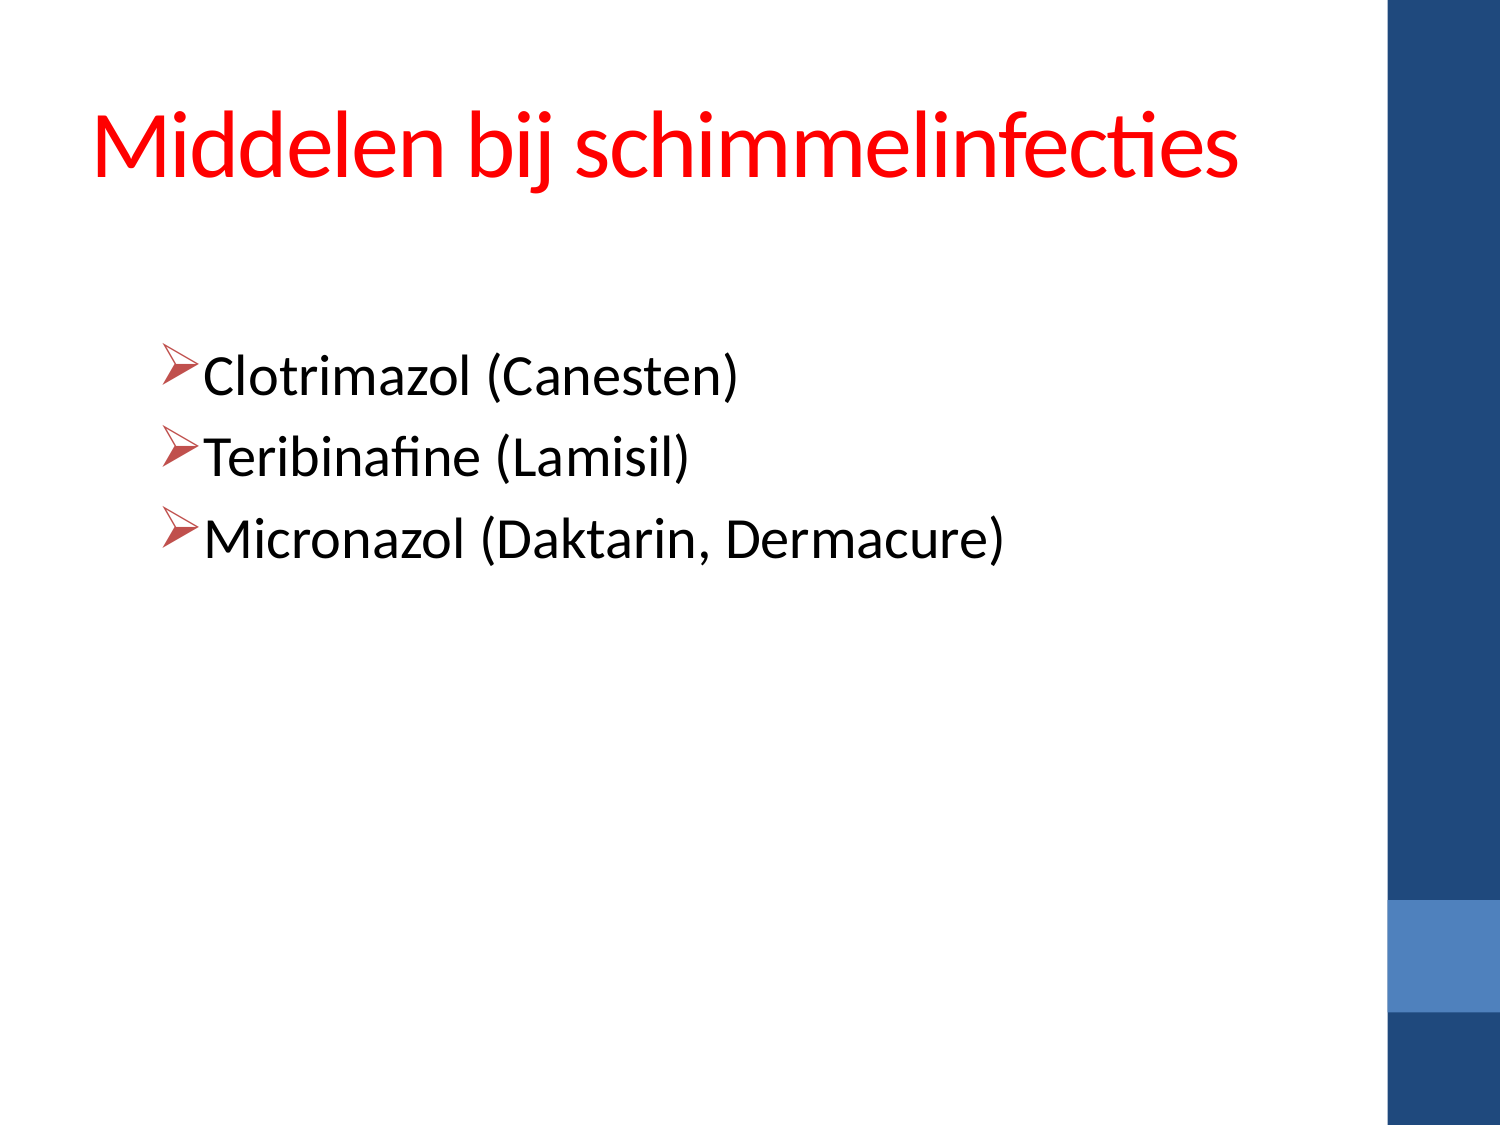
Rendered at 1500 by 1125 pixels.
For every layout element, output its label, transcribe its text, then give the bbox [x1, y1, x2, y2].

list Clotrimazol (Canesten) Teribinafine (Lamisil) Micronazol (Daktarin, Dermacure) [75, 262, 1325, 1050]
title Middelen bij schimmelinfecties [75, 45, 1325, 233]
